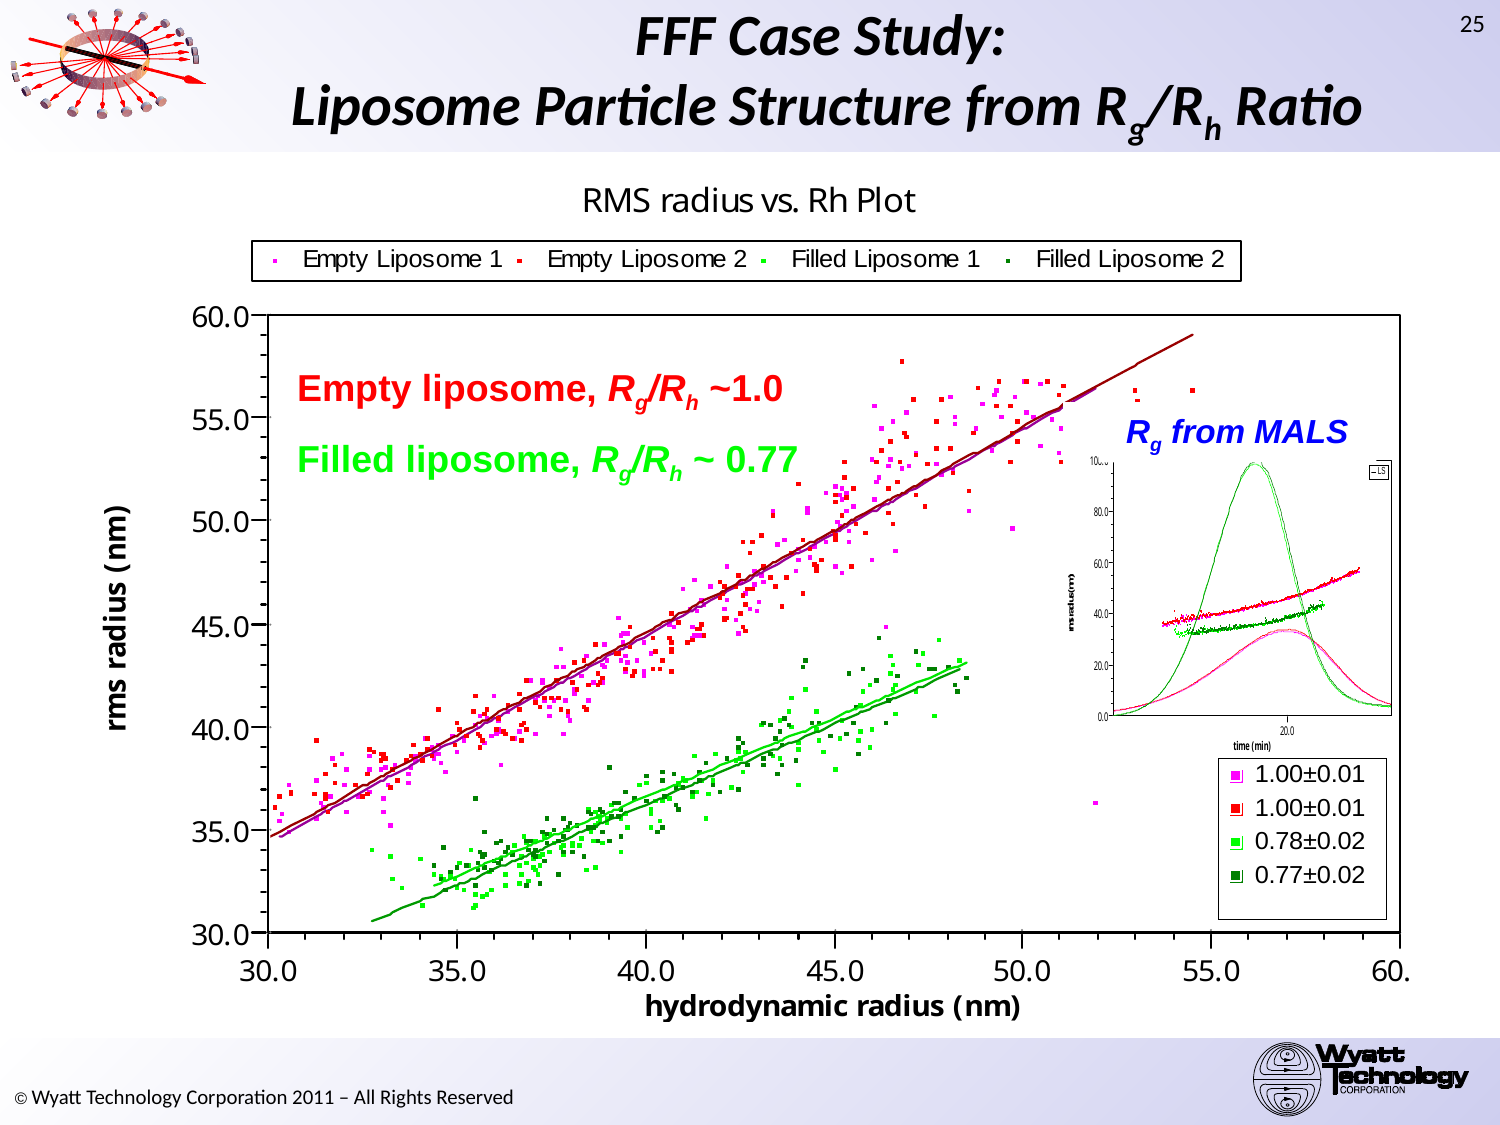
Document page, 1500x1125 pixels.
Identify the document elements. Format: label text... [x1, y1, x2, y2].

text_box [83, 179, 1412, 1022]
text_box [0, 102, 1462, 203]
title FFF Case Study: Liposome Particle Structure from Rg/Rh Ratio [217, 25, 1438, 120]
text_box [1062, 402, 1395, 757]
